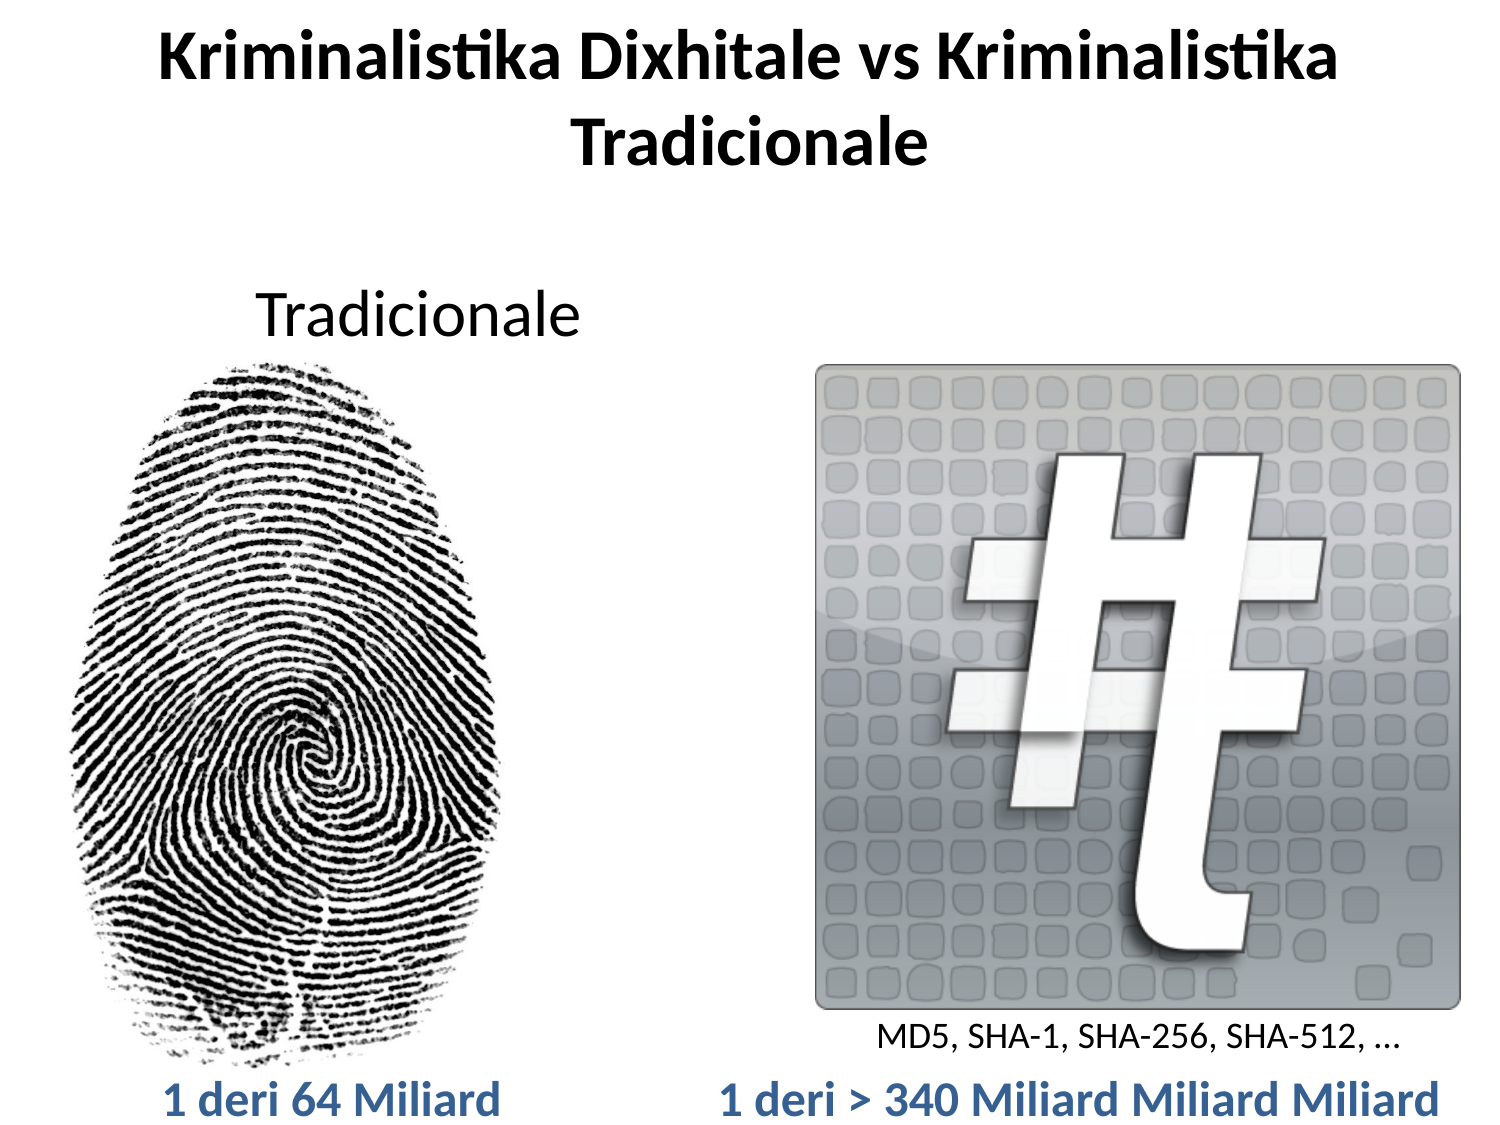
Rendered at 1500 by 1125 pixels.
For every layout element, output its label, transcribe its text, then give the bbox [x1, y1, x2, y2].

list Tradicionale Dixhitale [75, 262, 1425, 1005]
text_box MD5, SHA-1, SHA-256, SHA-512, … [793, 1003, 1483, 1064]
text_box 1 deri > 340 Miliard Miliard Miliard [702, 1059, 1456, 1125]
text_box 1 deri 64 Miliard [146, 1097, 518, 1125]
title Kriminalistika Dixhitale vs Kriminalistika Tradicionale [75, 0, 1425, 188]
picture [815, 364, 1462, 1011]
picture [24, 342, 541, 1090]
